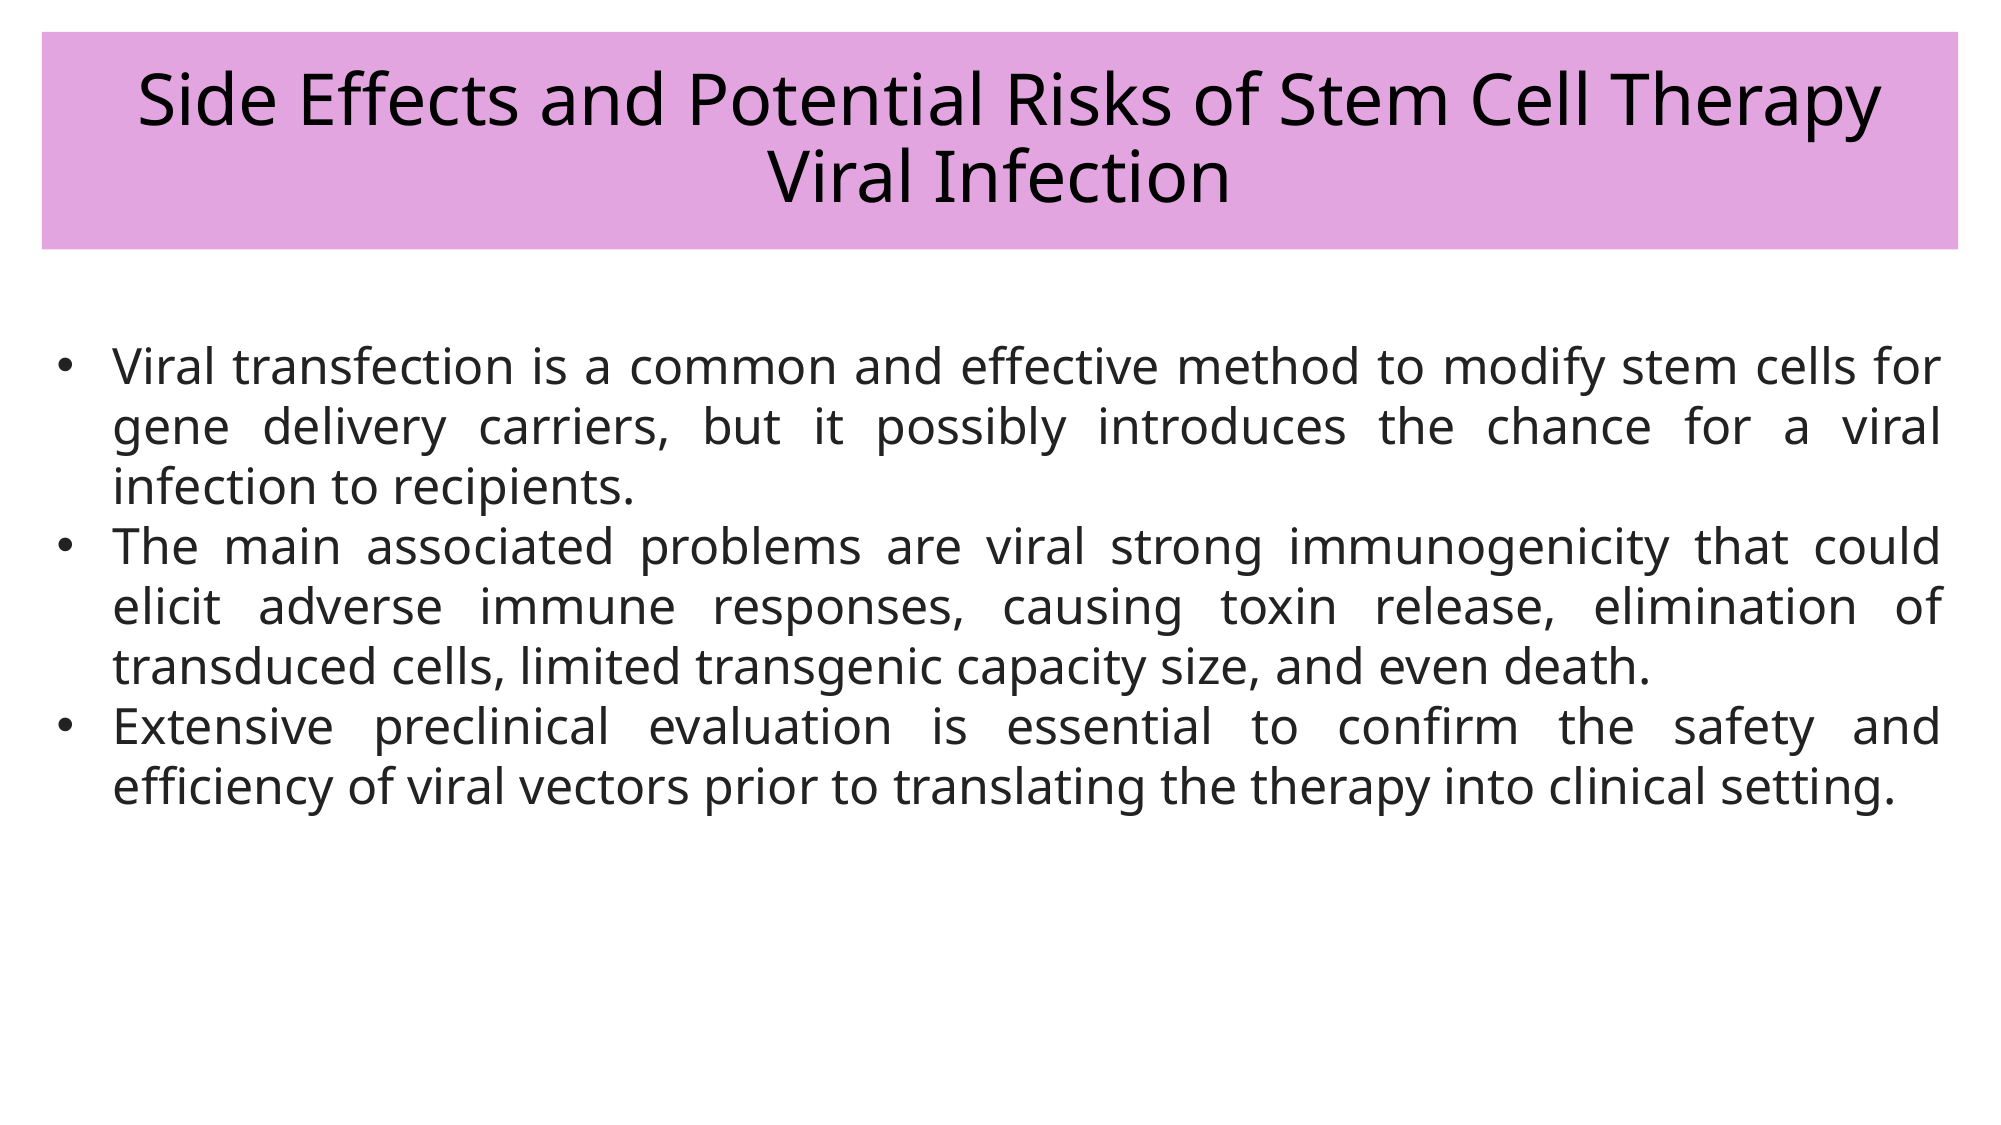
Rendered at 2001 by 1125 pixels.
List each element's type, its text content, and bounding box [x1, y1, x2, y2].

title Side Effects and Potential Risks of Stem Cell Therapy Viral Infection [41, 31, 1959, 250]
text_box Viral transfection is a common and effective method to modify stem cells for gene delivery carriers, but it possibly introduces the chance for a viral infection to recipients. The main associated problems are viral strong immunogenicity that could elicit adverse immune responses, causing toxin release, elimination of transduced cells, limited transgenic capacity size, and even death. Extensive preclinical evaluation is essential to confirm the safety and efficiency of viral vectors prior to translating the therapy into clinical setting. [41, 327, 1959, 823]
